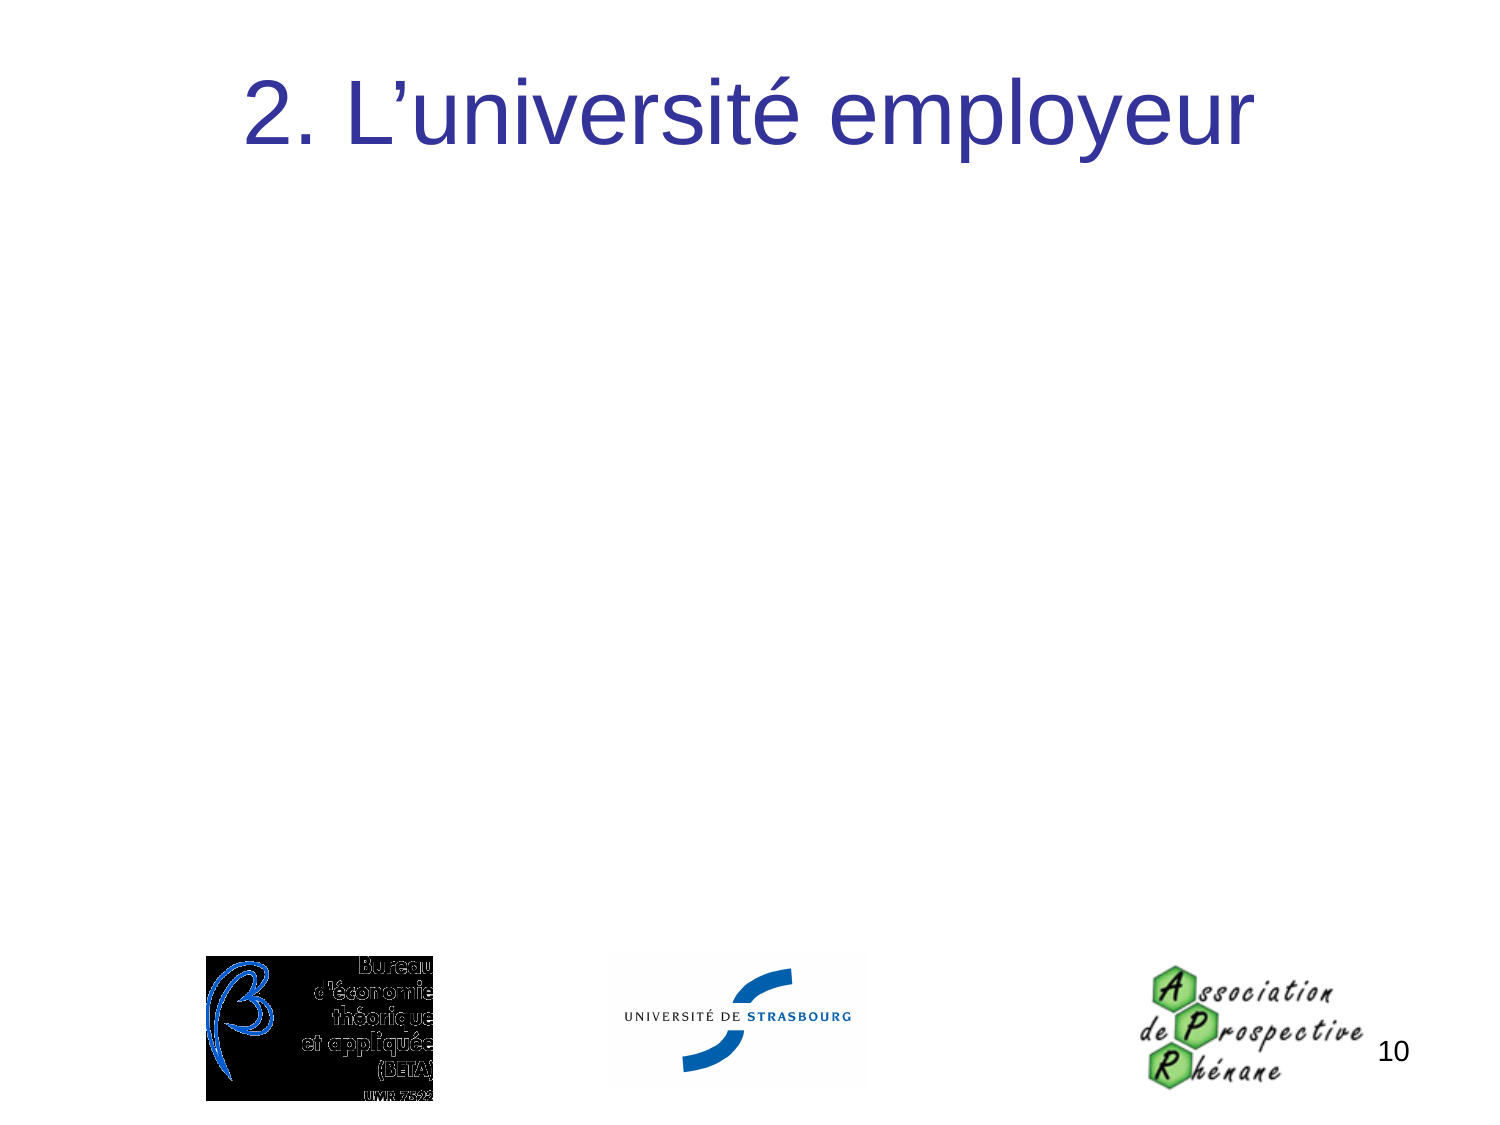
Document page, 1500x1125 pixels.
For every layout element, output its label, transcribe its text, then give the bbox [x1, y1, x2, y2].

title 2. L’université employeur [75, 45, 1425, 233]
slide_number 10 [1074, 1024, 1426, 1103]
